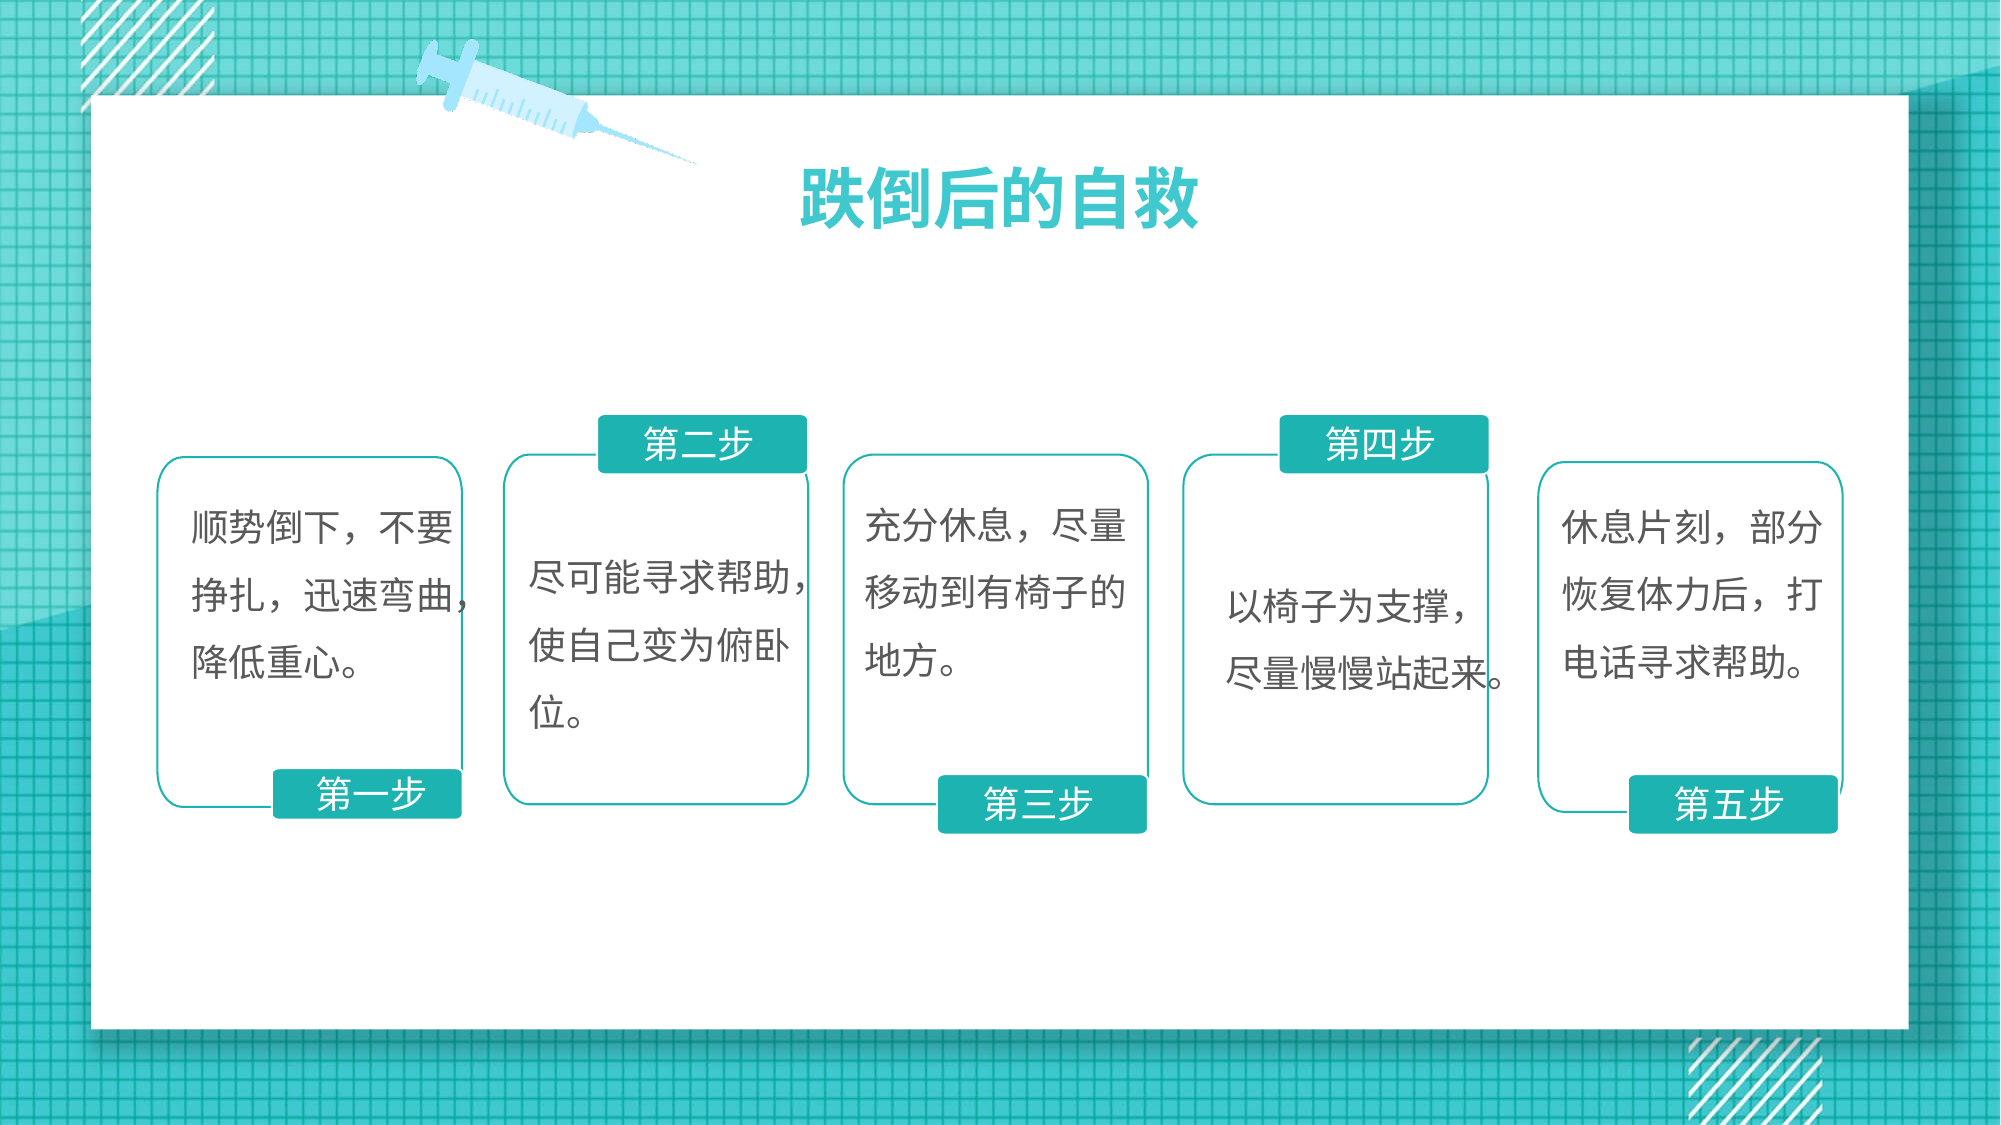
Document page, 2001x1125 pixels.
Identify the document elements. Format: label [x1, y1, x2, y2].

text_box [843, 454, 1149, 835]
text_box [1183, 413, 1503, 805]
text_box [1538, 462, 1843, 835]
text_box [157, 457, 469, 825]
picture [0, 0, 2000, 1125]
text_box [503, 413, 809, 805]
